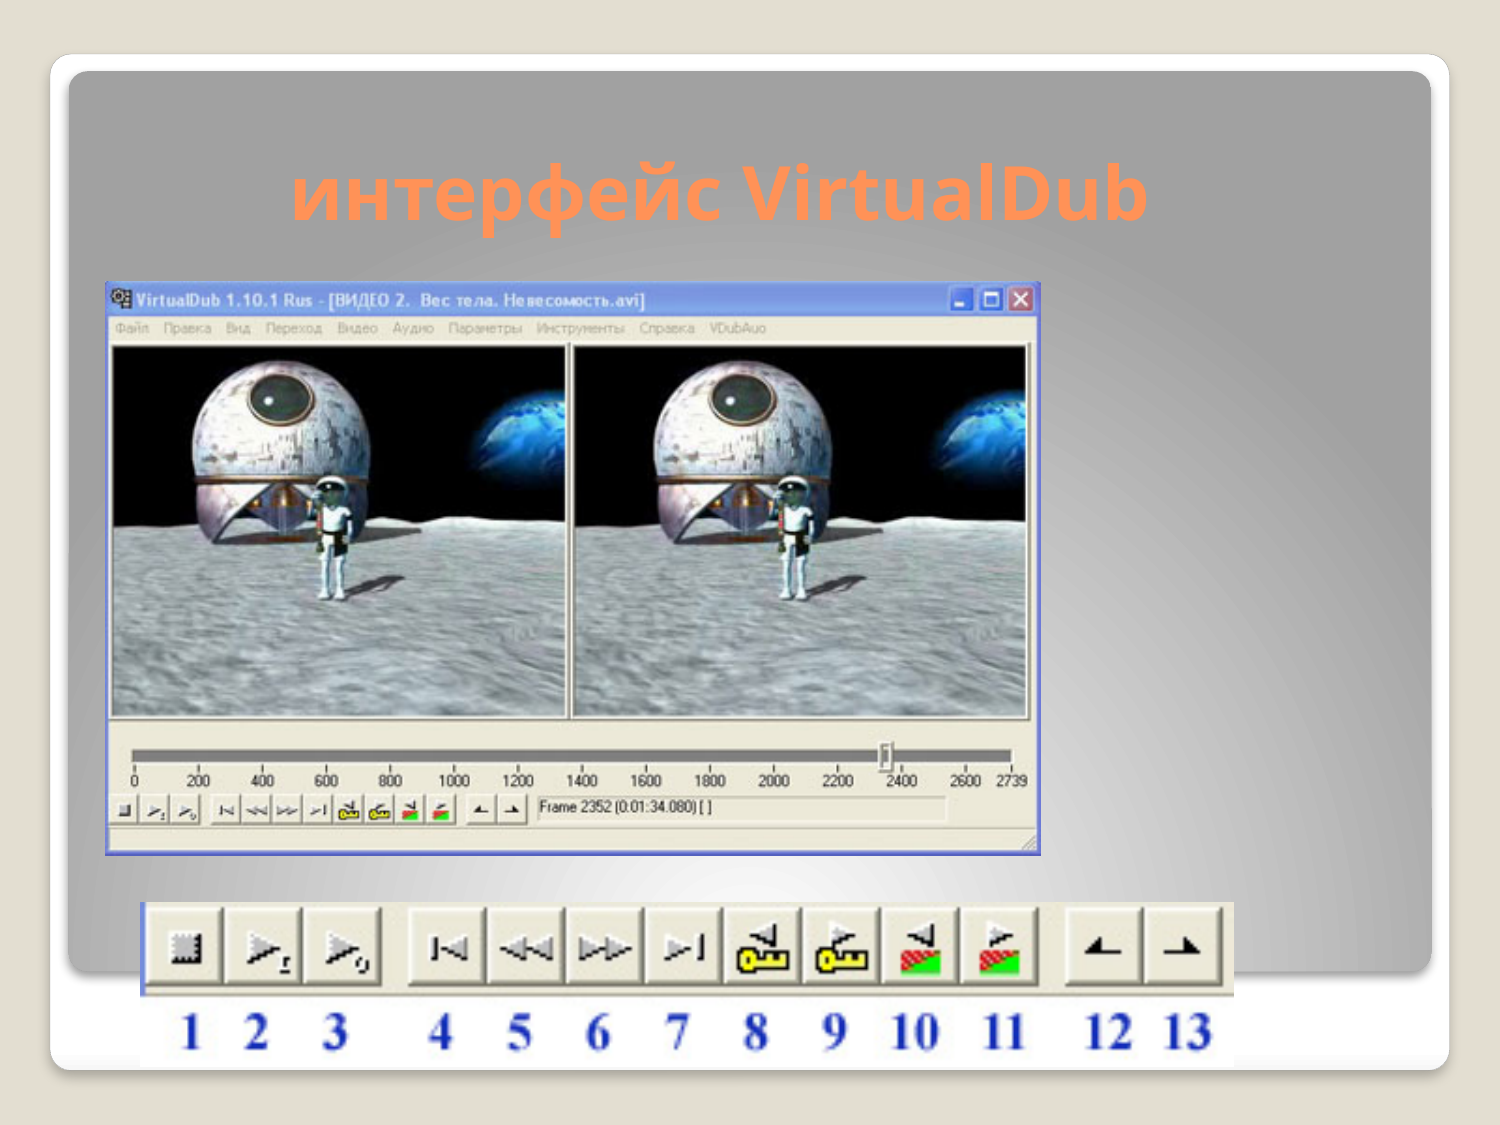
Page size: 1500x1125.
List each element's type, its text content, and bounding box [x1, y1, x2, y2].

title интерфейс VirtualDub [58, 70, 1402, 243]
picture [105, 280, 1041, 856]
picture [140, 902, 1234, 1067]
